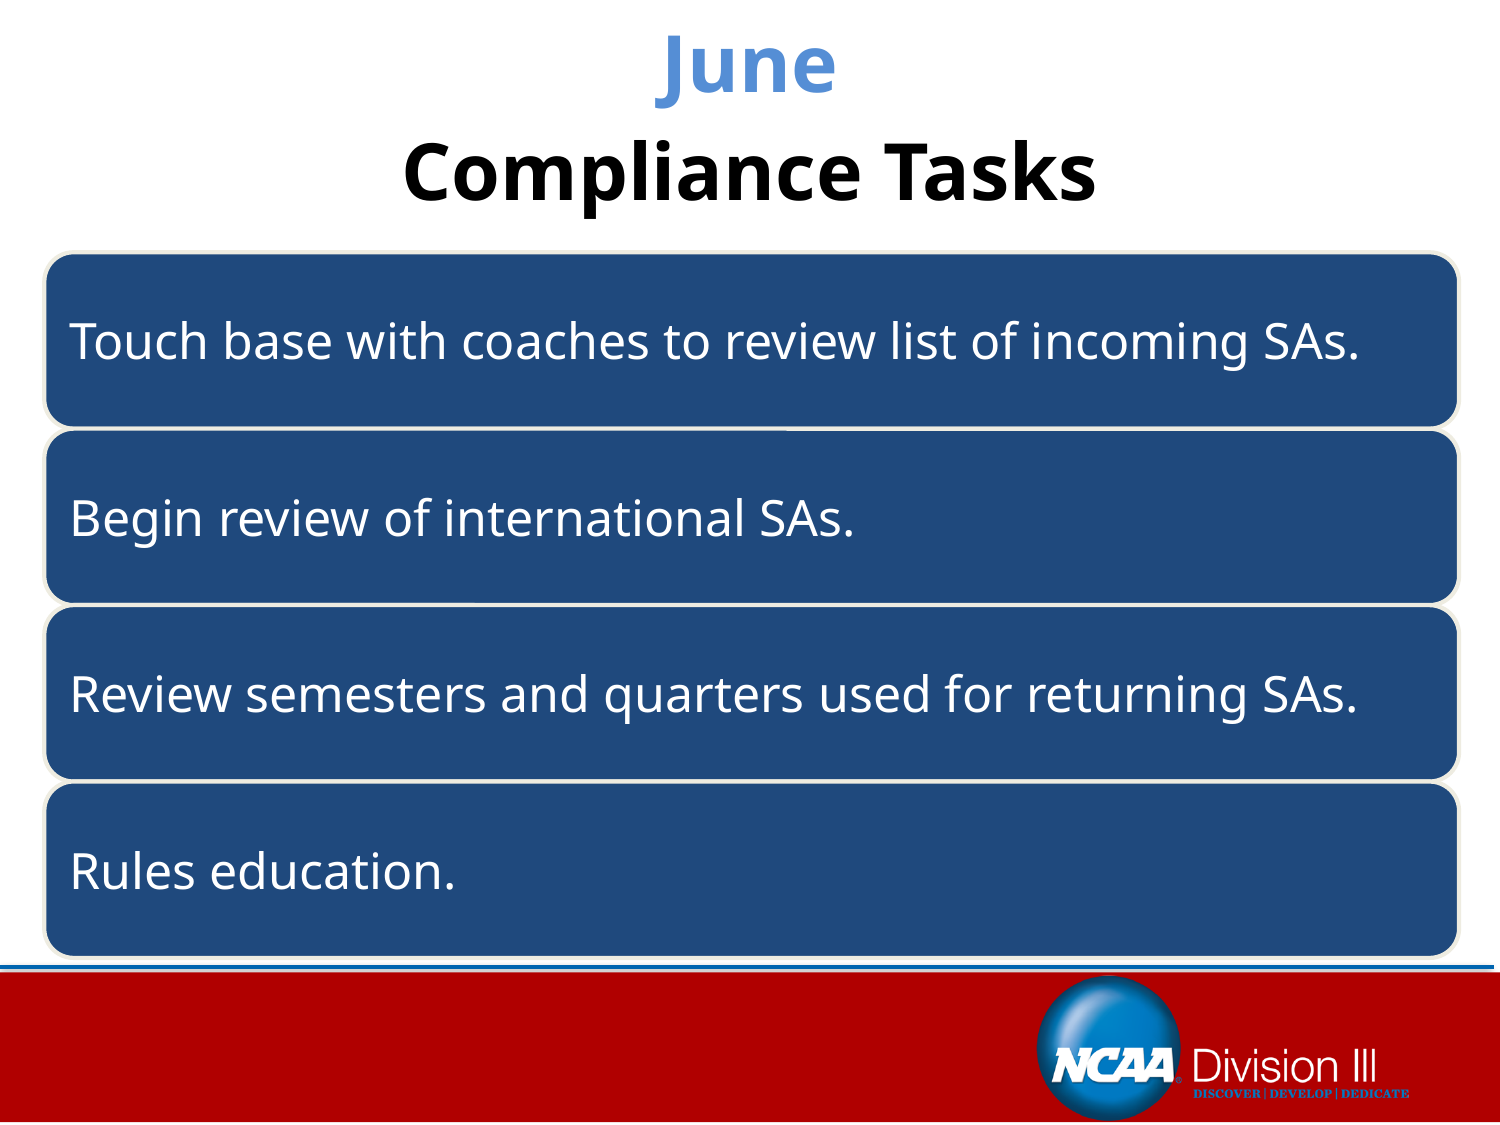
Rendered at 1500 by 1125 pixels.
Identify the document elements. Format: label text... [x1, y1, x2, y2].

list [44, 251, 1460, 959]
picture [1021, 961, 1423, 1125]
title June Compliance Tasks [75, 0, 1425, 233]
